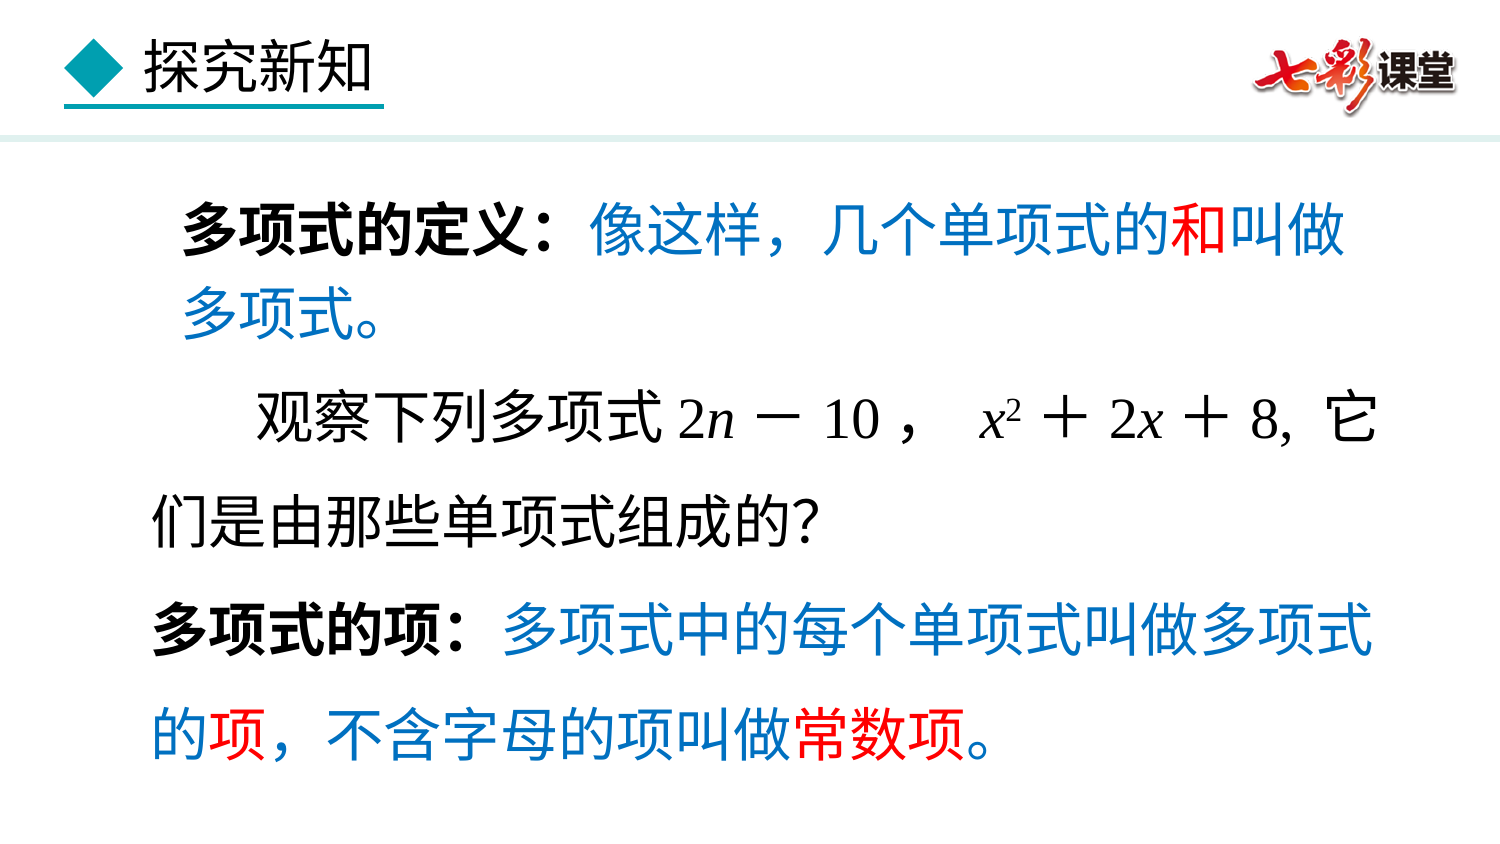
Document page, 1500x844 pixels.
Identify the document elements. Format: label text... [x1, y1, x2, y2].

picture [1249, 32, 1461, 118]
text_box 多项式的定义：像这样，几个单项式的和叫做多项式。 [165, 172, 1372, 338]
text_box 多项式的项：多项式中的每个单项式叫做多项式的项，不含字母的项叫做常数项。 [135, 550, 1403, 776]
text_box 观察下列多项式2n－10， x2＋2x＋8, 它们是由那些单项式组成的？ [135, 338, 1440, 563]
